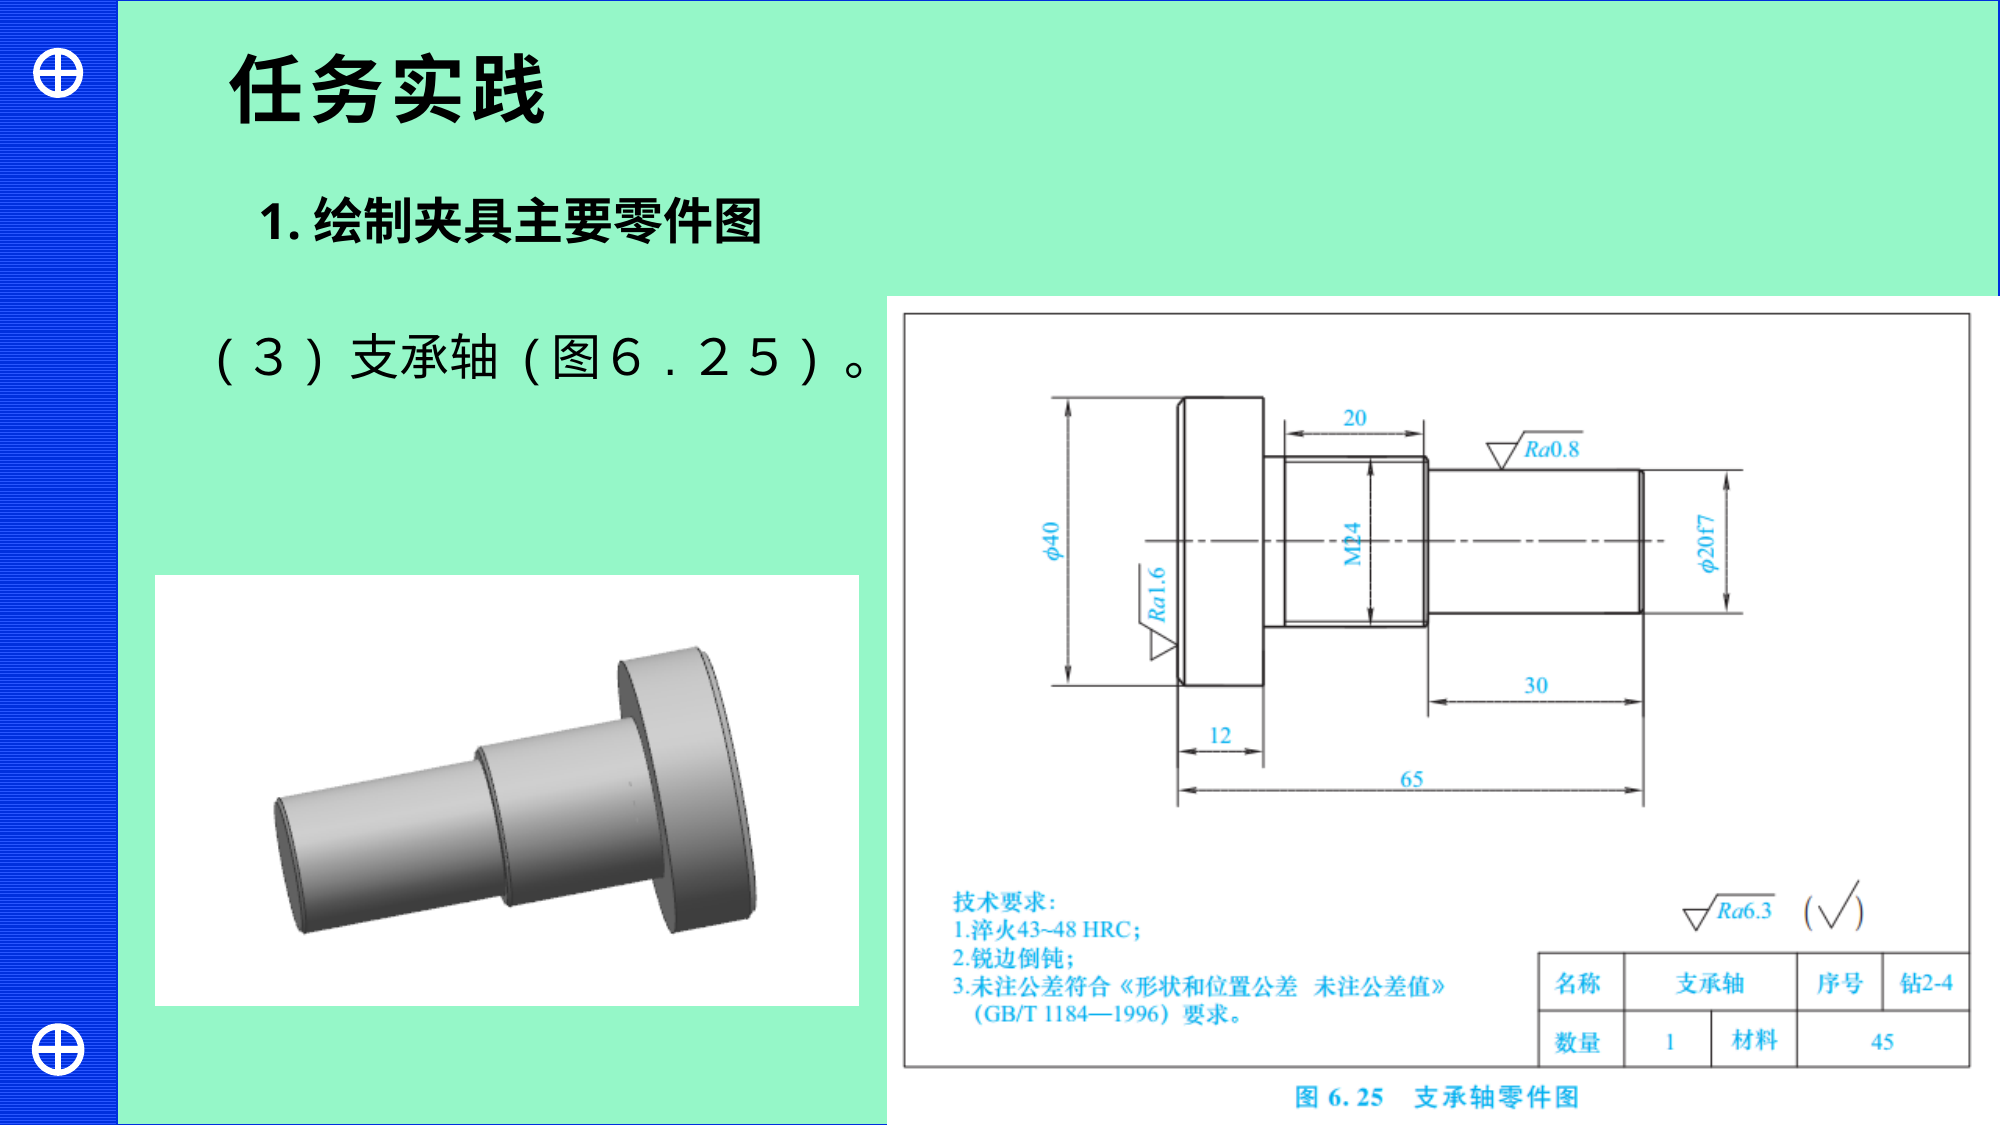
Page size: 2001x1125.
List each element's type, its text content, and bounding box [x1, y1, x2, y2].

picture [887, 296, 2000, 1125]
text_box 任务实践 [126, 18, 1414, 140]
text_box 1.绘制夹具主要零件图 [243, 182, 1244, 258]
text_box (３) 支承轴 (图６.２５) 。 [126, 287, 1833, 428]
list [155, 575, 859, 1006]
